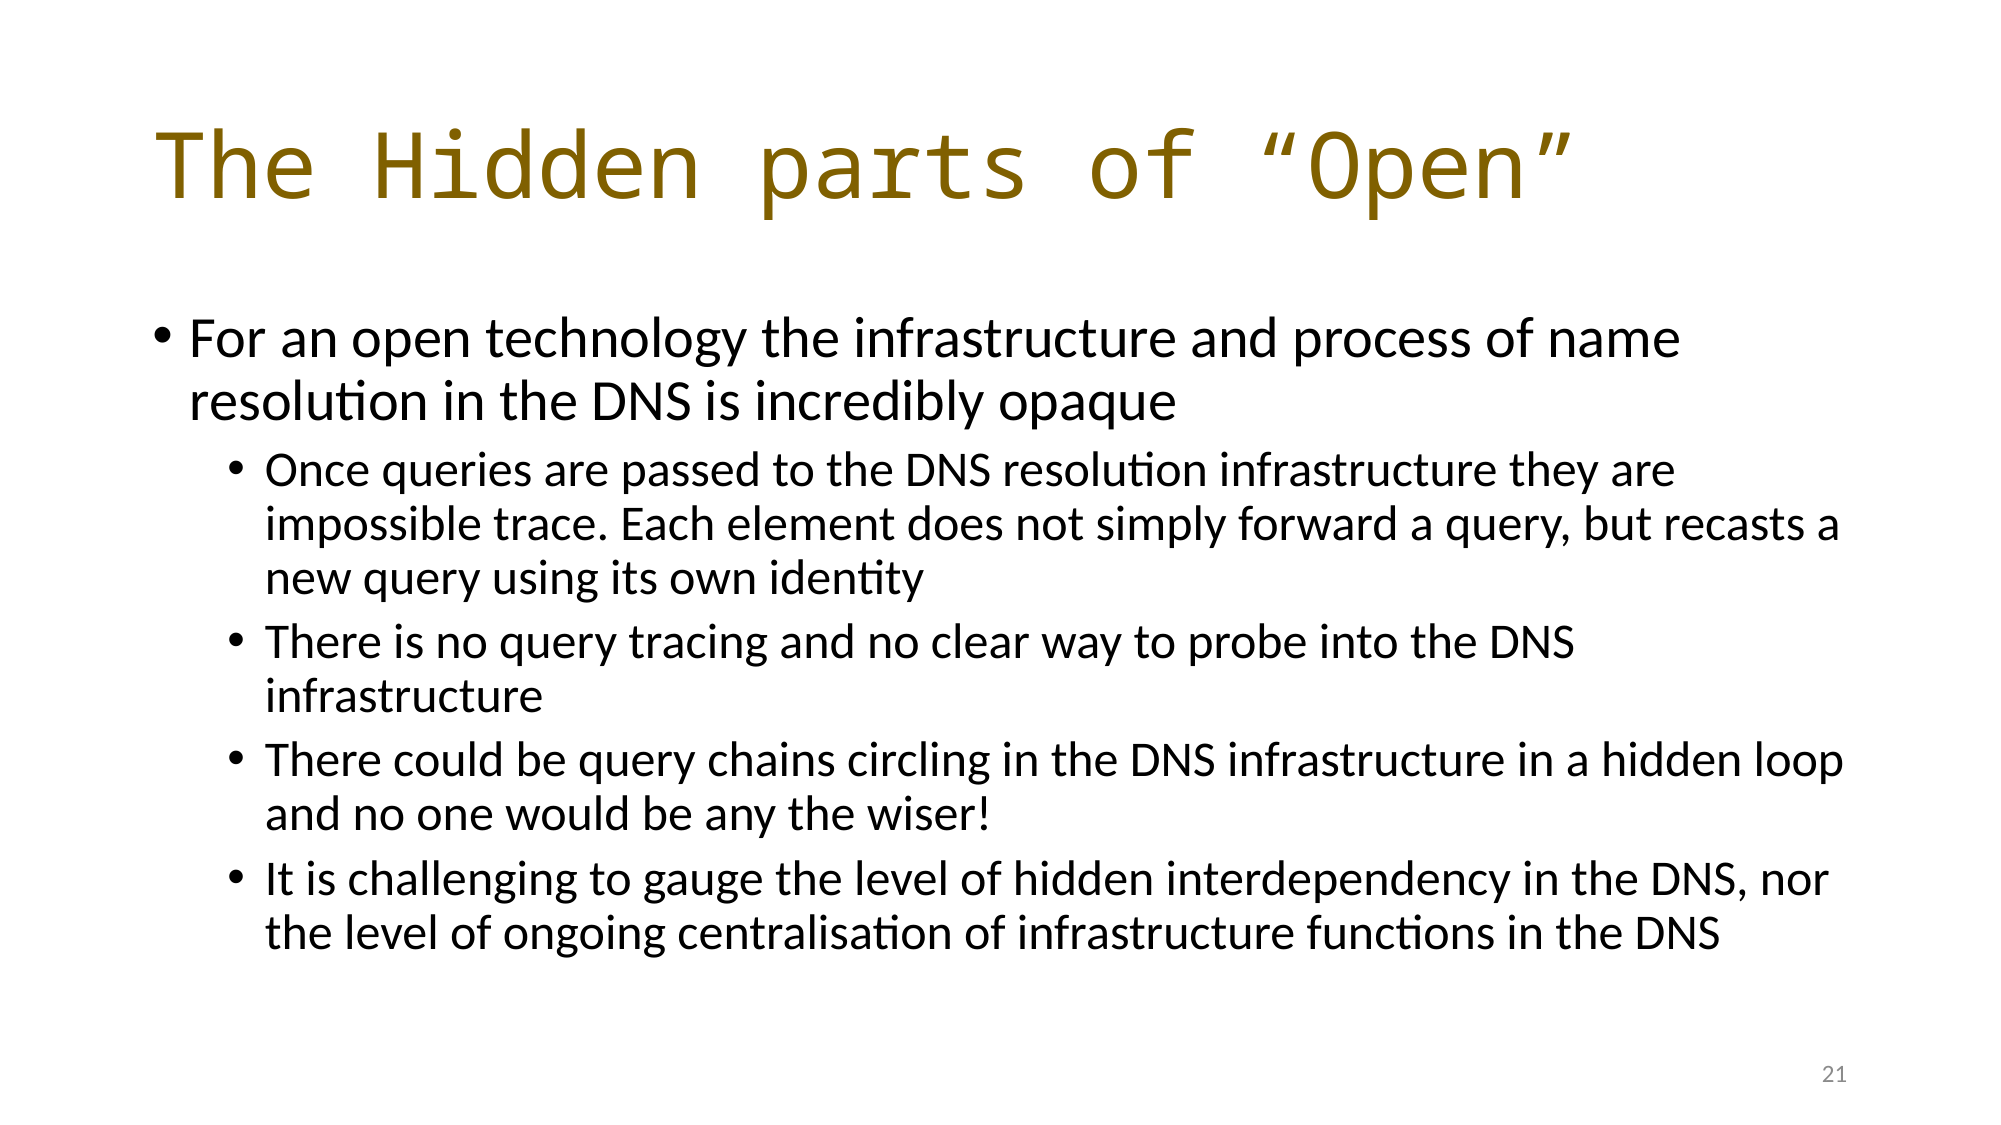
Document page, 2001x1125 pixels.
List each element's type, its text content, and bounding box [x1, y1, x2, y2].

title The Hidden parts of “Open” [137, 59, 1863, 278]
list For an open technology the infrastructure and process of name resolution in the DNS is incredibly opaque Once queries are passed to the DNS resolution infrastructure they are impossible trace. Each element does not simply forward a query, but recasts a new query using its own identity There is no query tracing and no clear way to probe into the DNS infrastructure There could be query chains circling in the DNS infrastructure in a hidden loop and no one would be any the wiser! It is challenging to gauge the level of hidden interdependency in the DNS, nor the level of ongoing centralisation of infrastructure functions in the DNS [137, 299, 1863, 1014]
slide_number 21 [1412, 1042, 1863, 1103]
